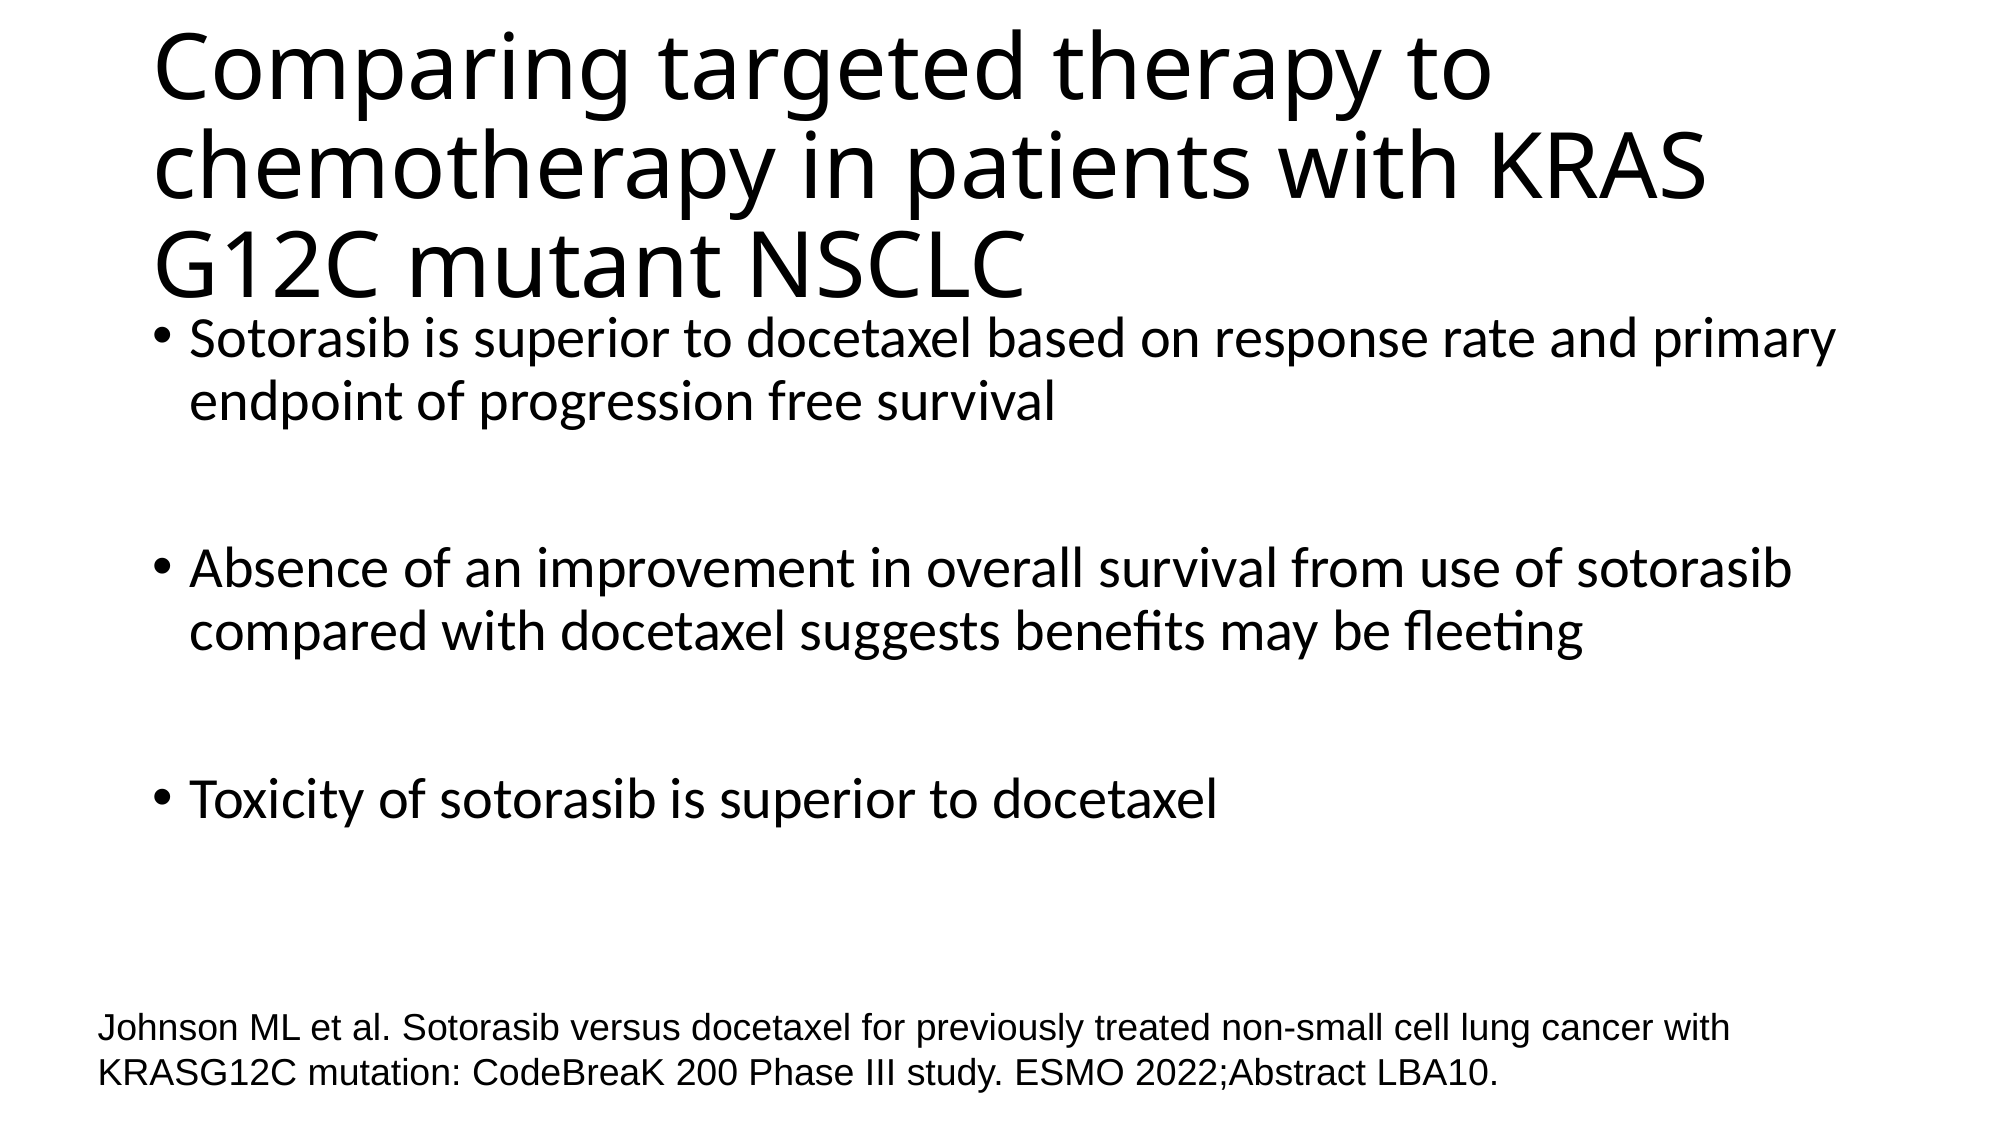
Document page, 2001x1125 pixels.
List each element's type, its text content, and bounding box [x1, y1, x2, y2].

title Comparing targeted therapy to chemotherapy in patients with KRAS G12C mutant NSCLC [137, 59, 1863, 278]
text_box Johnson ML et al. Sotorasib versus docetaxel for previously treated non-small cell lung cancer with KRASG12C mutation: CodeBreaK 200 Phase III study. ESMO 2022;Abstract LBA10. [82, 995, 1747, 1100]
list Sotorasib is superior to docetaxel based on response rate and primary endpoint of progression free survival Absence of an improvement in overall survival from use of sotorasib compared with docetaxel suggests benefits may be fleeting Toxicity of sotorasib is superior to docetaxel [137, 299, 1863, 1014]
